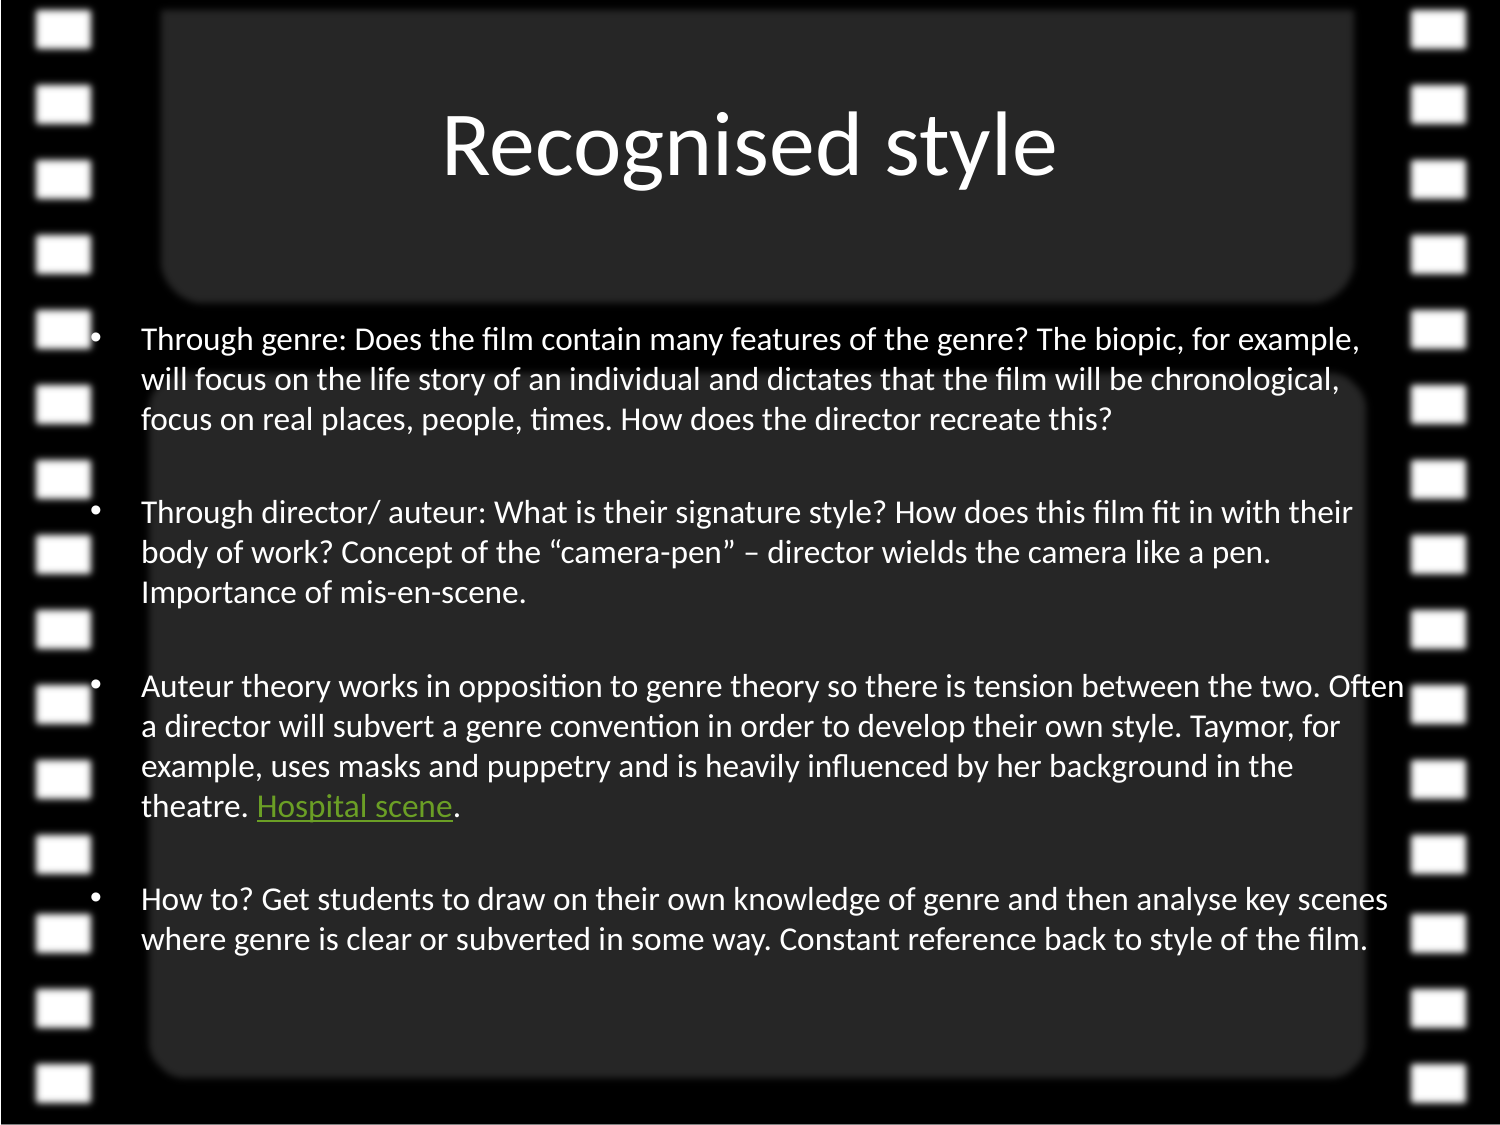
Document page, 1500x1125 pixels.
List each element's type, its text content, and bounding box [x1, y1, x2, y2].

list Through genre: Does the film contain many features of the genre? The biopic, for example, will focus on the life story of an individual and dictates that the film will be chronological, focus on real places, people, times. How does the director recreate this? Through director/ auteur: What is their signature style? How does this film fit in with their body of work? Concept of the “camera-pen” – director wields the camera like a pen. Importance of mis-en-scene. Auteur theory works in opposition to genre theory so there is tension between the two. Often a director will subvert a genre convention in order to develop their own style. Taymor, for example, uses masks and puppetry and is heavily influenced by her background in the theatre. Hospital scene. How to? Get students to draw on their own knowledge of genre and then analyse key scenes where genre is clear or subverted in some way. Constant reference back to style of the film. [75, 262, 1425, 1005]
picture [0, 0, 1500, 1125]
title Recognised style [75, 45, 1425, 233]
